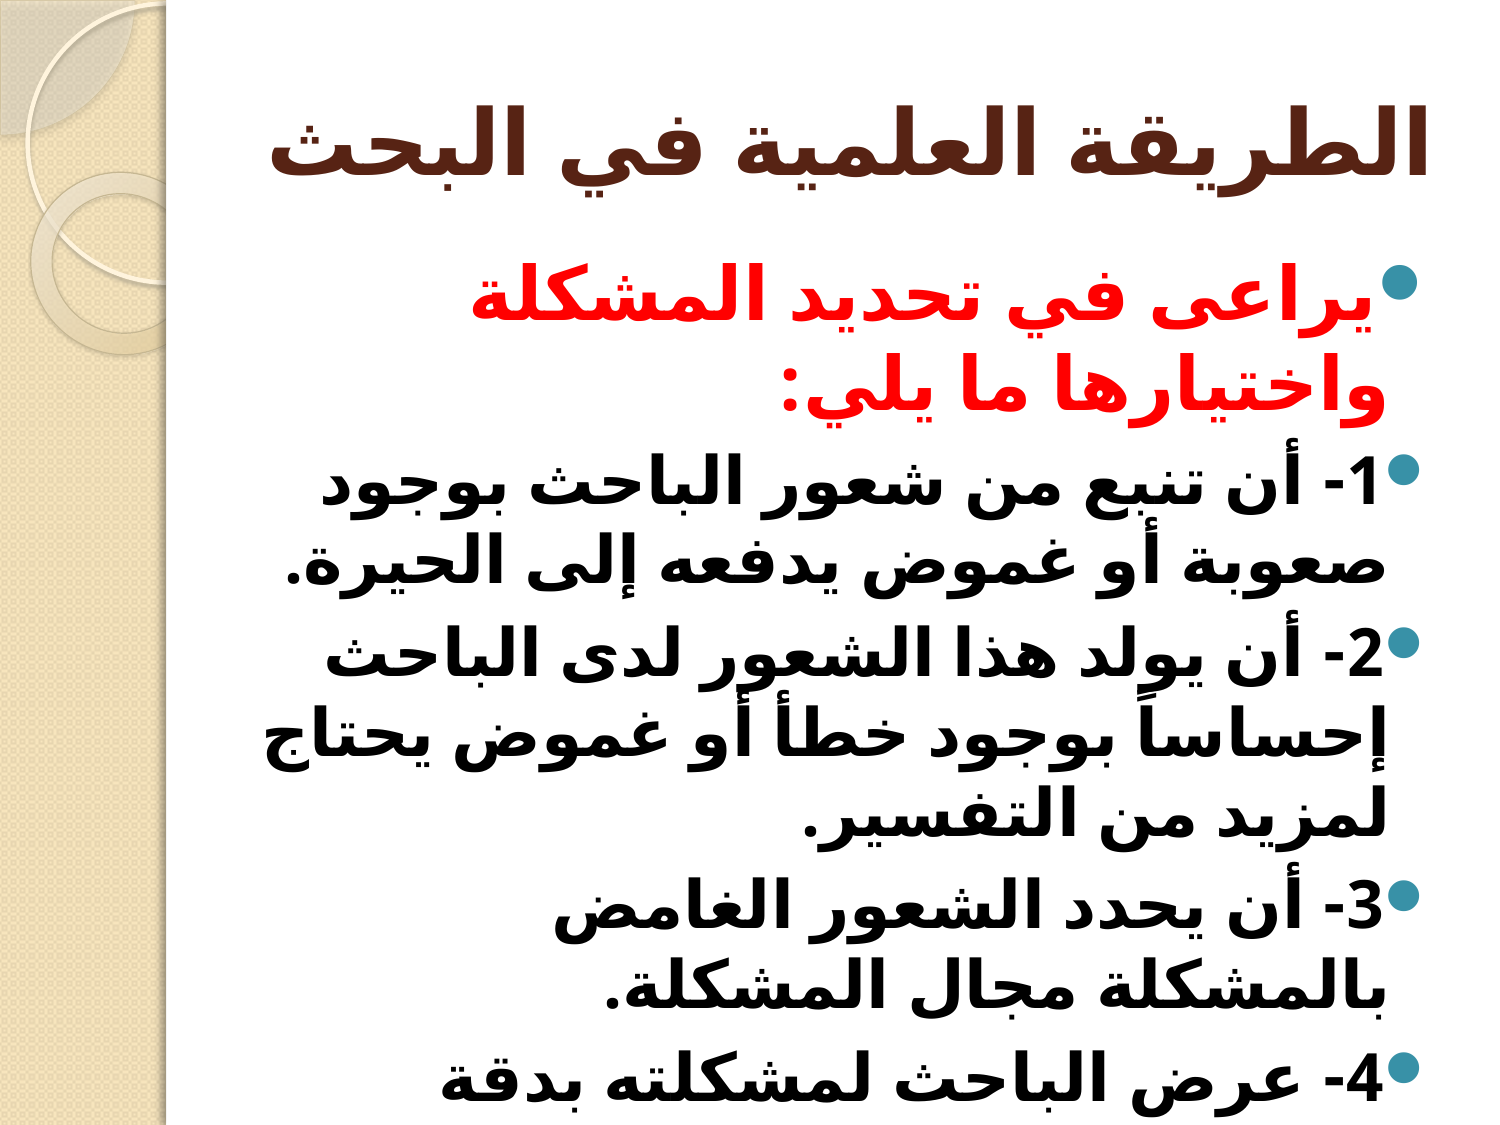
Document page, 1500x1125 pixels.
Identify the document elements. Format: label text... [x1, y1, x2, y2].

title الطريقة العلمية في البحث [235, 45, 1466, 233]
list يراعى في تحديد المشكلة واختيارها ما يلي: 1- أن تنبع من شعور الباحث بوجود صعوبة أو غموض يدفعه إلى الحيرة. 2- أن يولد هذا الشعور لدى الباحث إحساساً بوجود خطأ أو غموض يحتاج لمزيد من التفسير. 3- أن يحدد الشعور الغامض بالمشكلة مجال المشكلة. 4- عرض الباحث لمشكلته بدقة وصياغتها بشكل محدد وواضح. [235, 237, 1466, 1025]
